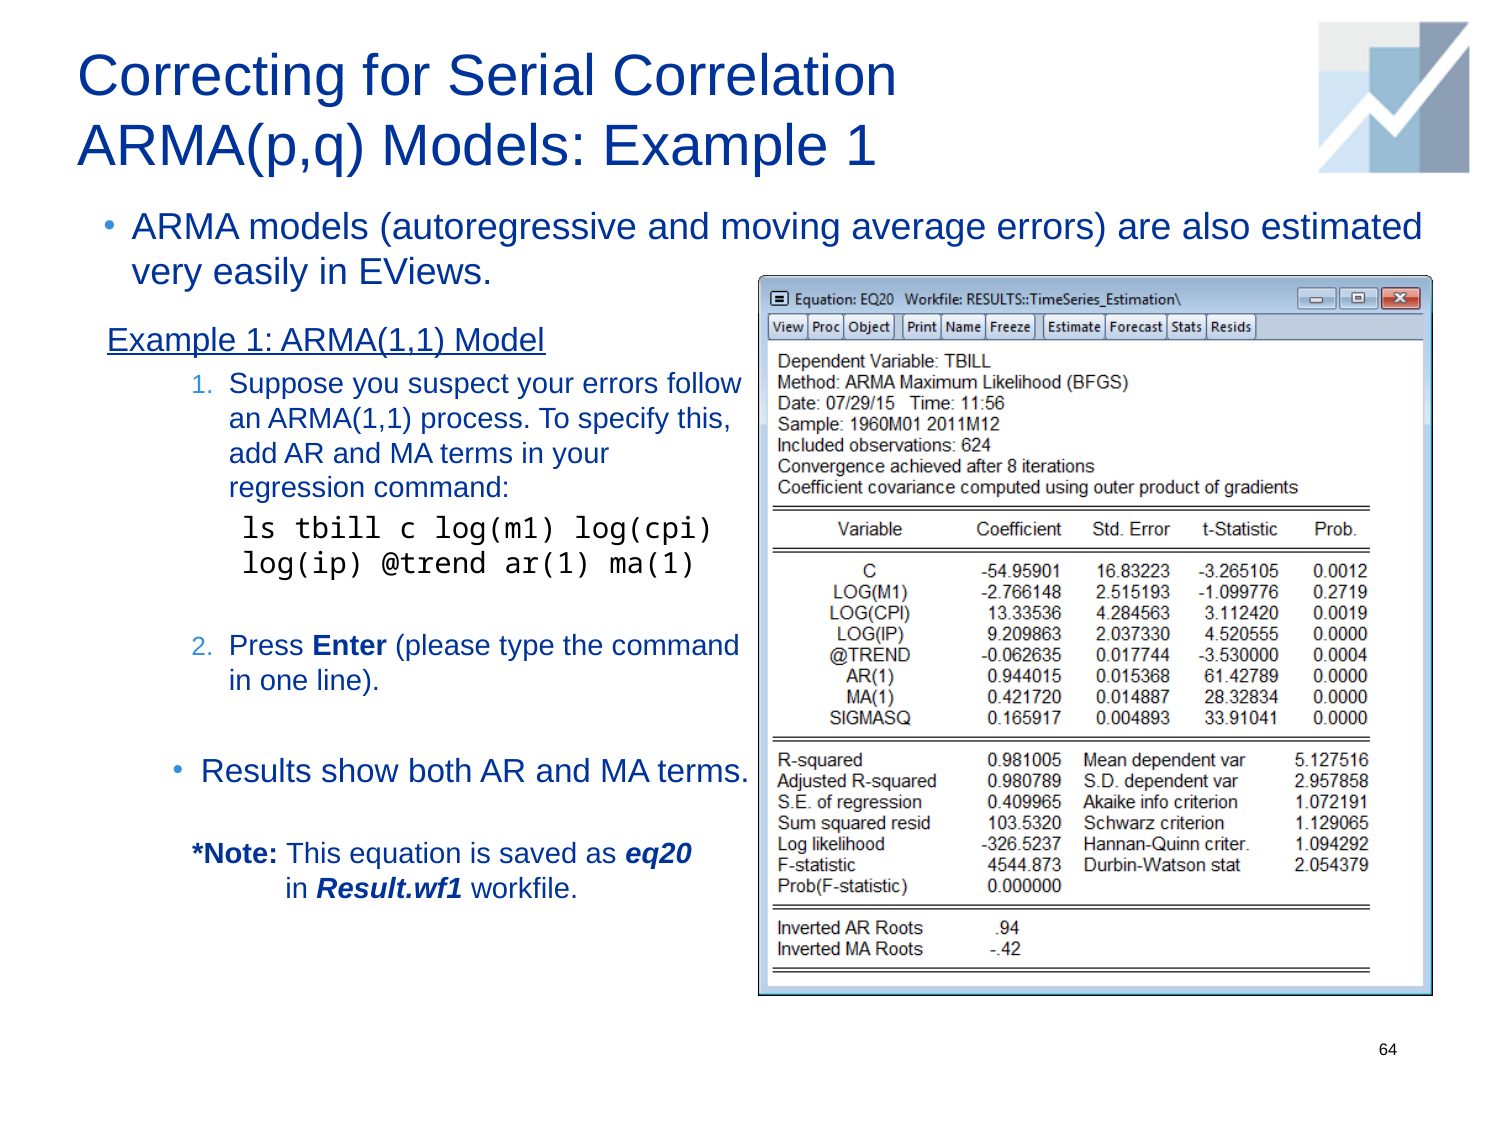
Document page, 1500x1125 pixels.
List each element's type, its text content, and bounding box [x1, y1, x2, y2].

title Correcting for Serial Correlation ARMA(p,q) Models: Example 1 [62, 0, 1297, 185]
picture [758, 275, 1433, 996]
text_box *Note: This equation is saved as eq20 in Result.wf1 workfile. [177, 827, 738, 910]
text_box Example 1: ARMA(1,1) Model Suppose you suspect your errors follow an ARMA(1,1) process. To specify this, add AR and MA terms in your regression command: ls tbill c log(m1) log(cpi) log(ip) @trend ar(1) ma(1) Press Enter (please type the command in one line). Results show both AR and MA terms. [91, 329, 753, 810]
slide_number 64 [1262, 1015, 1413, 1067]
picture [1300, 11, 1479, 181]
text_box ARMA models (autoregressive and moving average errors) are also estimated very easily in EViews. [88, 194, 1477, 329]
